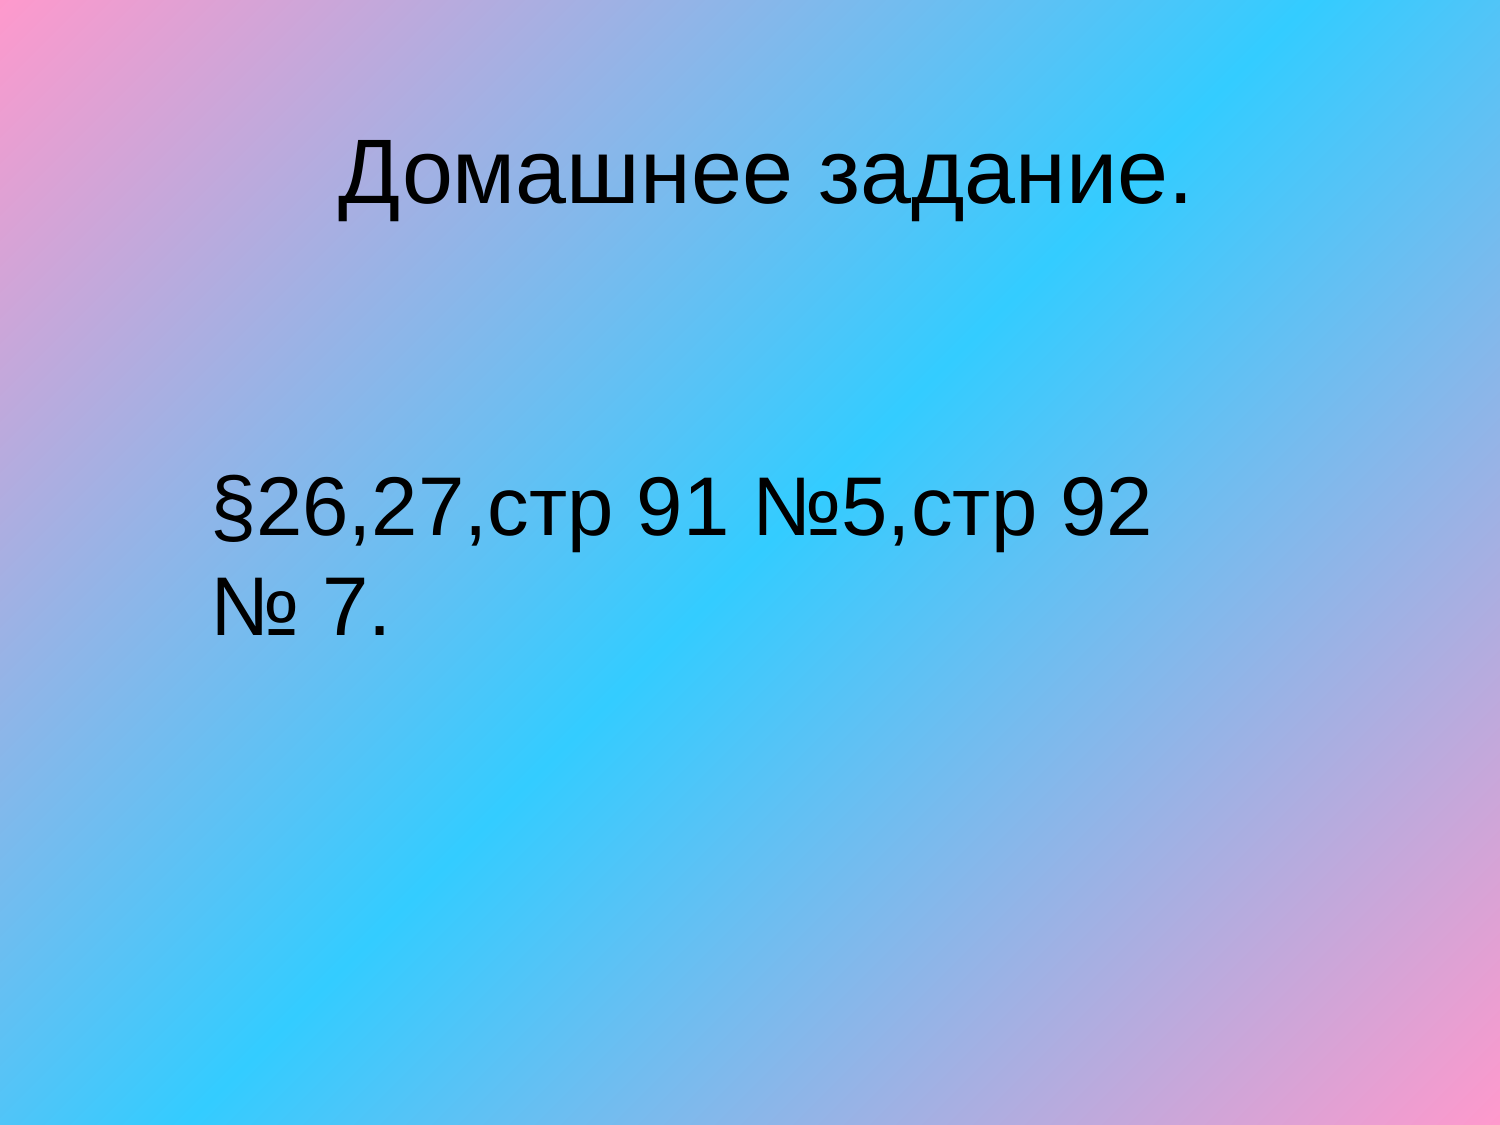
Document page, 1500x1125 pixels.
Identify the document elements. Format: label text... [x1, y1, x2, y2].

title Домашнее задание. [171, 42, 1363, 291]
list §26,27,стр 91 №5,стр 92 № 7. [187, 444, 1238, 690]
